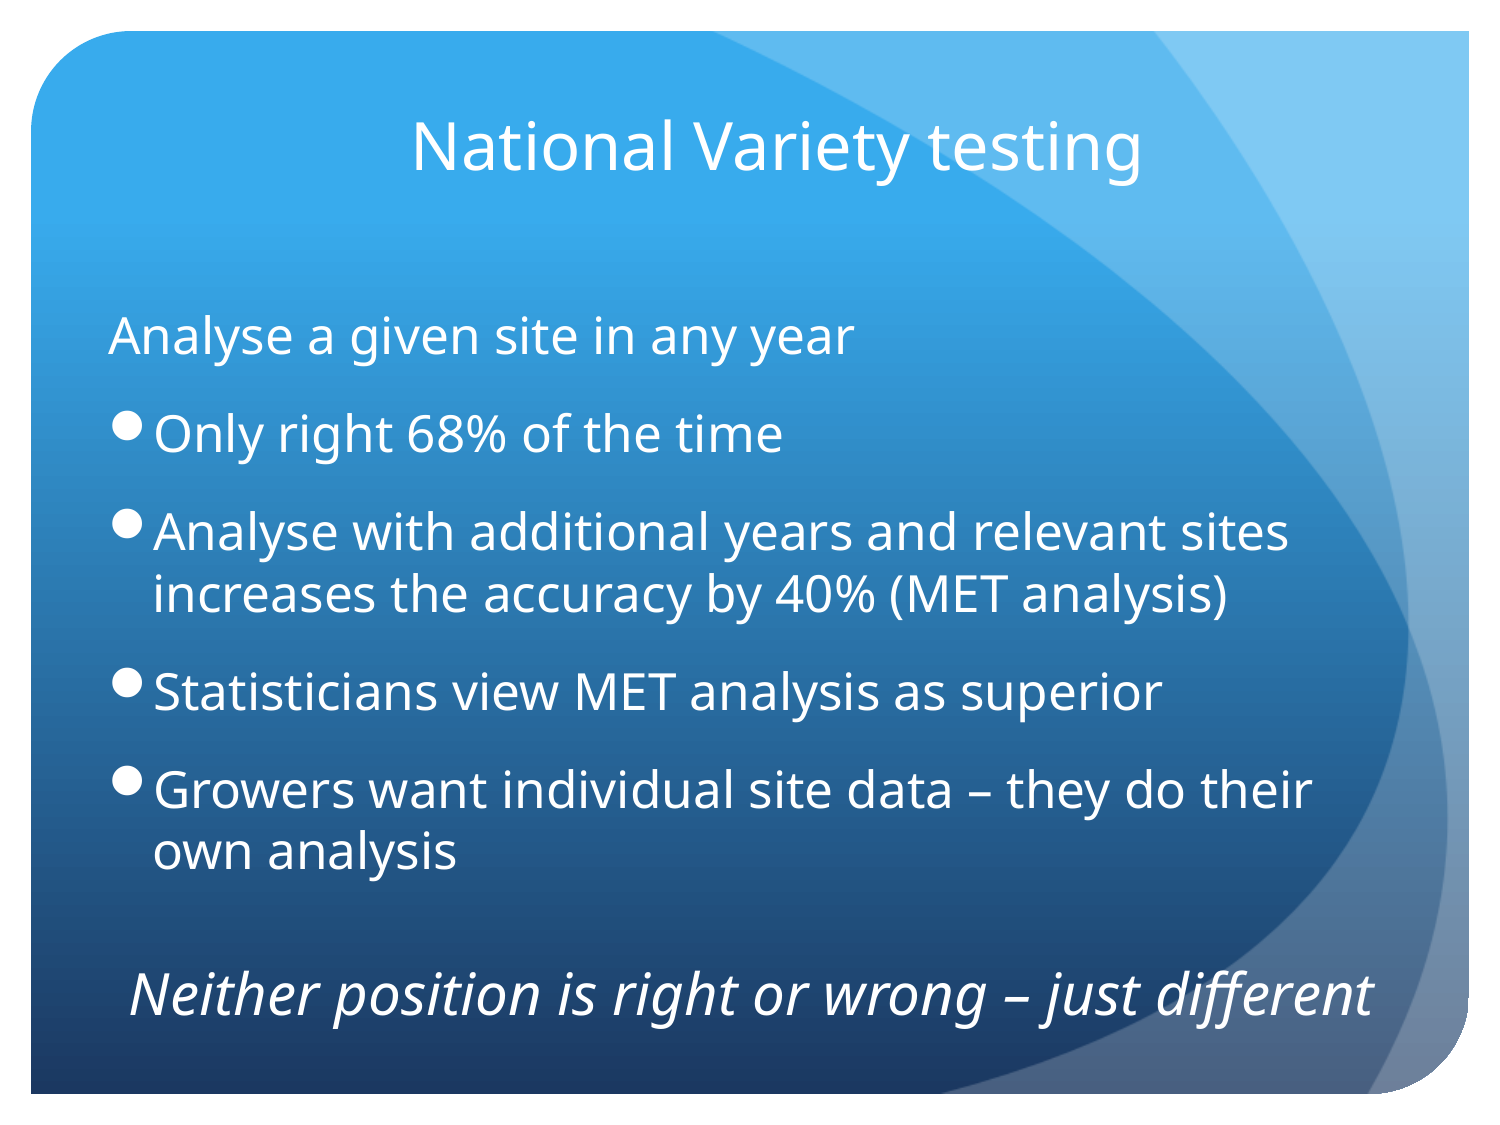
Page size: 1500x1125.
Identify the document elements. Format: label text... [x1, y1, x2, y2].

text_box National Variety testing [127, 96, 1429, 192]
text_box Neither position is right or wrong – just different [57, 949, 1446, 1035]
picture [24, 30, 1473, 1094]
list Analyse a given site in any year Only right 68% of the time Analyse with additional years and relevant sites increases the accuracy by 40% (MET analysis) Statisticians view MET analysis as superior Growers want individual site data – they do their own analysis [93, 295, 1338, 928]
